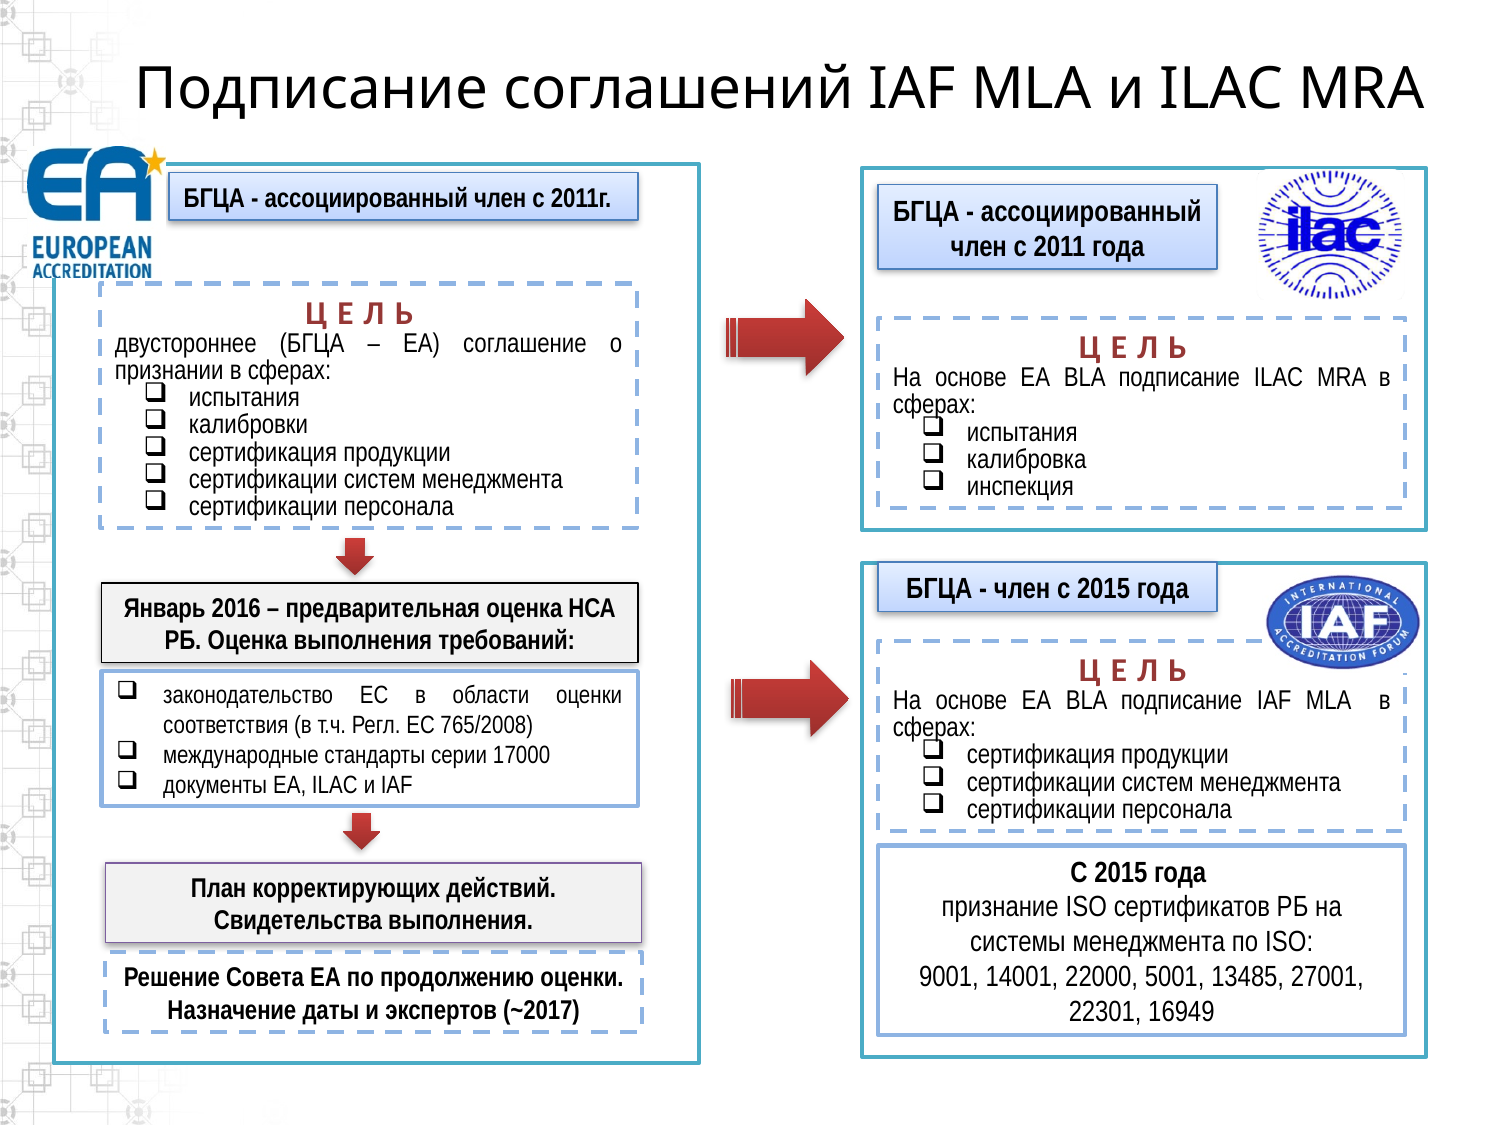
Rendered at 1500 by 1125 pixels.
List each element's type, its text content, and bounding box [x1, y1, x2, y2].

text_box [860, 166, 1428, 532]
text_box [738, 299, 845, 376]
text_box [742, 660, 849, 738]
text_box С 2015 года признание ISO сертификатов РБ на системы менеджмента по ISO: 9001, 14001, 22000, 5001, 13485, 27001, 22301, 16949 [876, 843, 1407, 1037]
text_box БГЦА - ассоциированный член с 2011 года [877, 184, 1218, 270]
text_box БГЦА - ассоциированный член с 2011г. [171, 172, 639, 221]
text_box [860, 561, 1428, 1059]
text_box [52, 162, 701, 1065]
text_box План корректирующих действий. Свидетельства выполнения. [105, 862, 642, 943]
text_box ЦЕЛЬ На основе ЕА BLA подписание IAF MLA в сферах: сертификация продукции сертификации систем менеджмента сертификации персонала [876, 639, 1407, 833]
text_box Январь 2016 – предварительная оценка НСА РБ. Оценка выполнения требований: [101, 582, 639, 663]
text_box законодательство ЕС в области оценки соответствия (в т.ч. Регл. ЕС 765/2008) международные стандарты серии 17000 документы EA, ILAC и IAF [99, 669, 640, 808]
text_box [342, 812, 381, 850]
text_box БГЦА - член с 2015 года [877, 561, 1218, 612]
text_box [735, 679, 741, 718]
text_box Подписание соглашений IAF MLA и ILAC MRA [29, 42, 1500, 128]
text_box ЦЕЛЬ На основе ЕА BLA подписание ILAC MRA в сферах: испытания калибровка инспекция [876, 316, 1407, 510]
text_box ЦЕЛЬ двустороннее (БГЦА – ЕА) соглашение о признании в сферах: испытания калибровки сертификация продукции сертификации систем менеджмента сертификации персонала [98, 281, 639, 530]
text_box [336, 538, 374, 576]
picture [0, 0, 1500, 1125]
text_box Решение Совета ЕА по продолжению оценки. Назначение даты и экспертов (~2017) [103, 950, 644, 1034]
text_box [730, 679, 734, 718]
text_box [730, 318, 736, 357]
